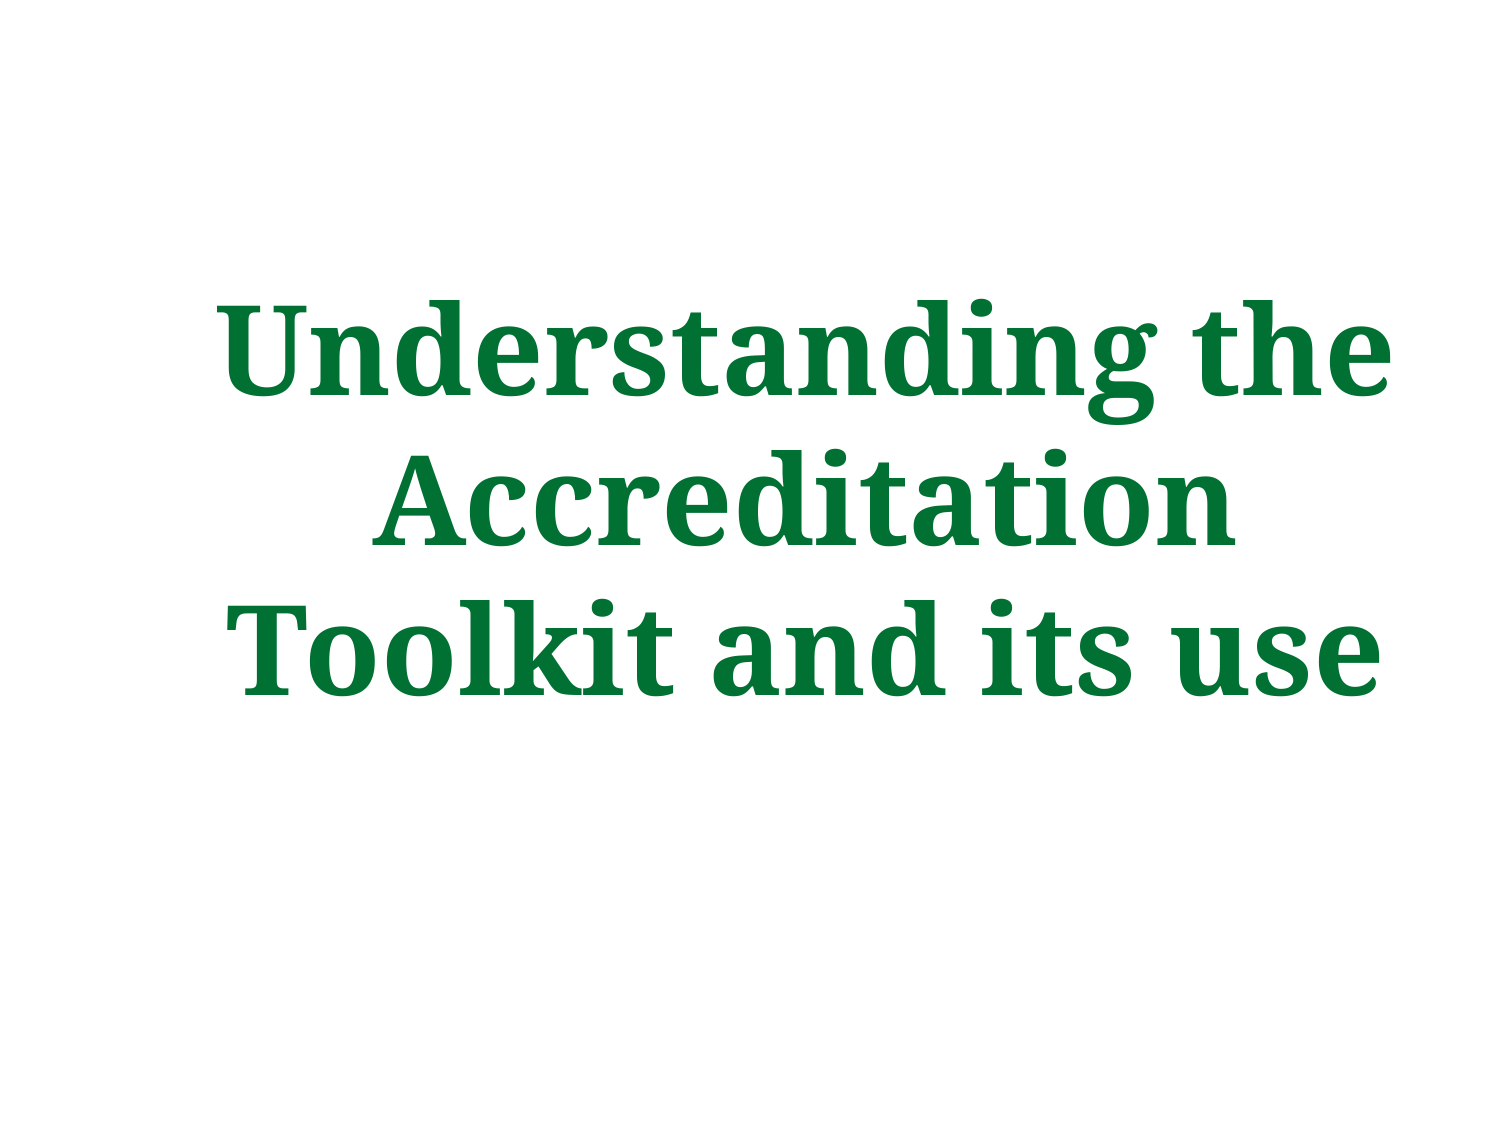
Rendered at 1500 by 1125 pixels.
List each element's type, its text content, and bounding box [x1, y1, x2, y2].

list Understanding the Accreditation Toolkit and its use [174, 262, 1438, 1088]
